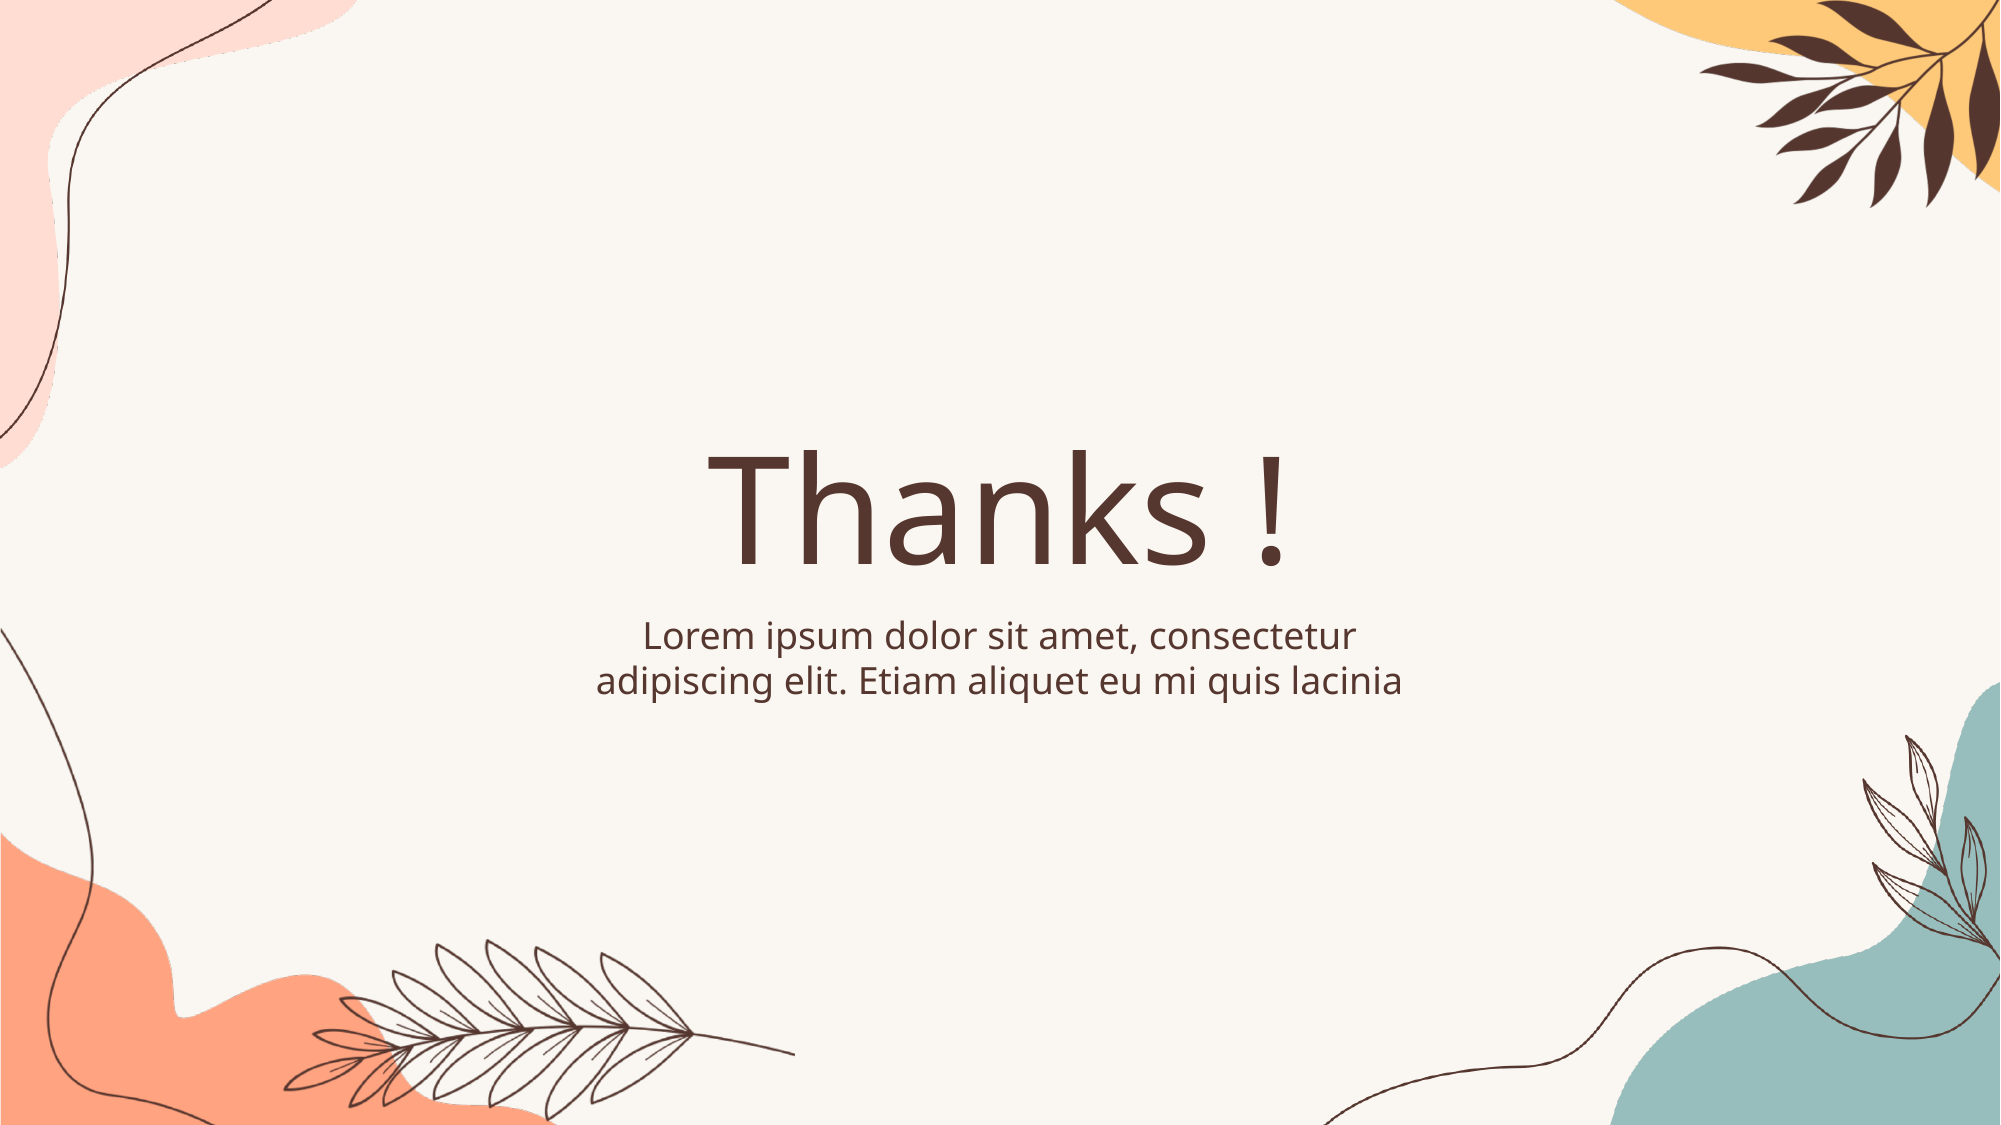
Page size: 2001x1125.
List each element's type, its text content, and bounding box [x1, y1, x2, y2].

text_box Lorem ipsum dolor sit amet, consectetur adipiscing elit. Etiam aliquet eu mi quis lacinia [550, 604, 1450, 709]
picture [1323, 682, 2000, 1125]
picture [2, 628, 795, 1125]
picture [0, 0, 357, 468]
text_box Thanks ! [550, 407, 1450, 603]
picture [1614, 0, 2000, 208]
